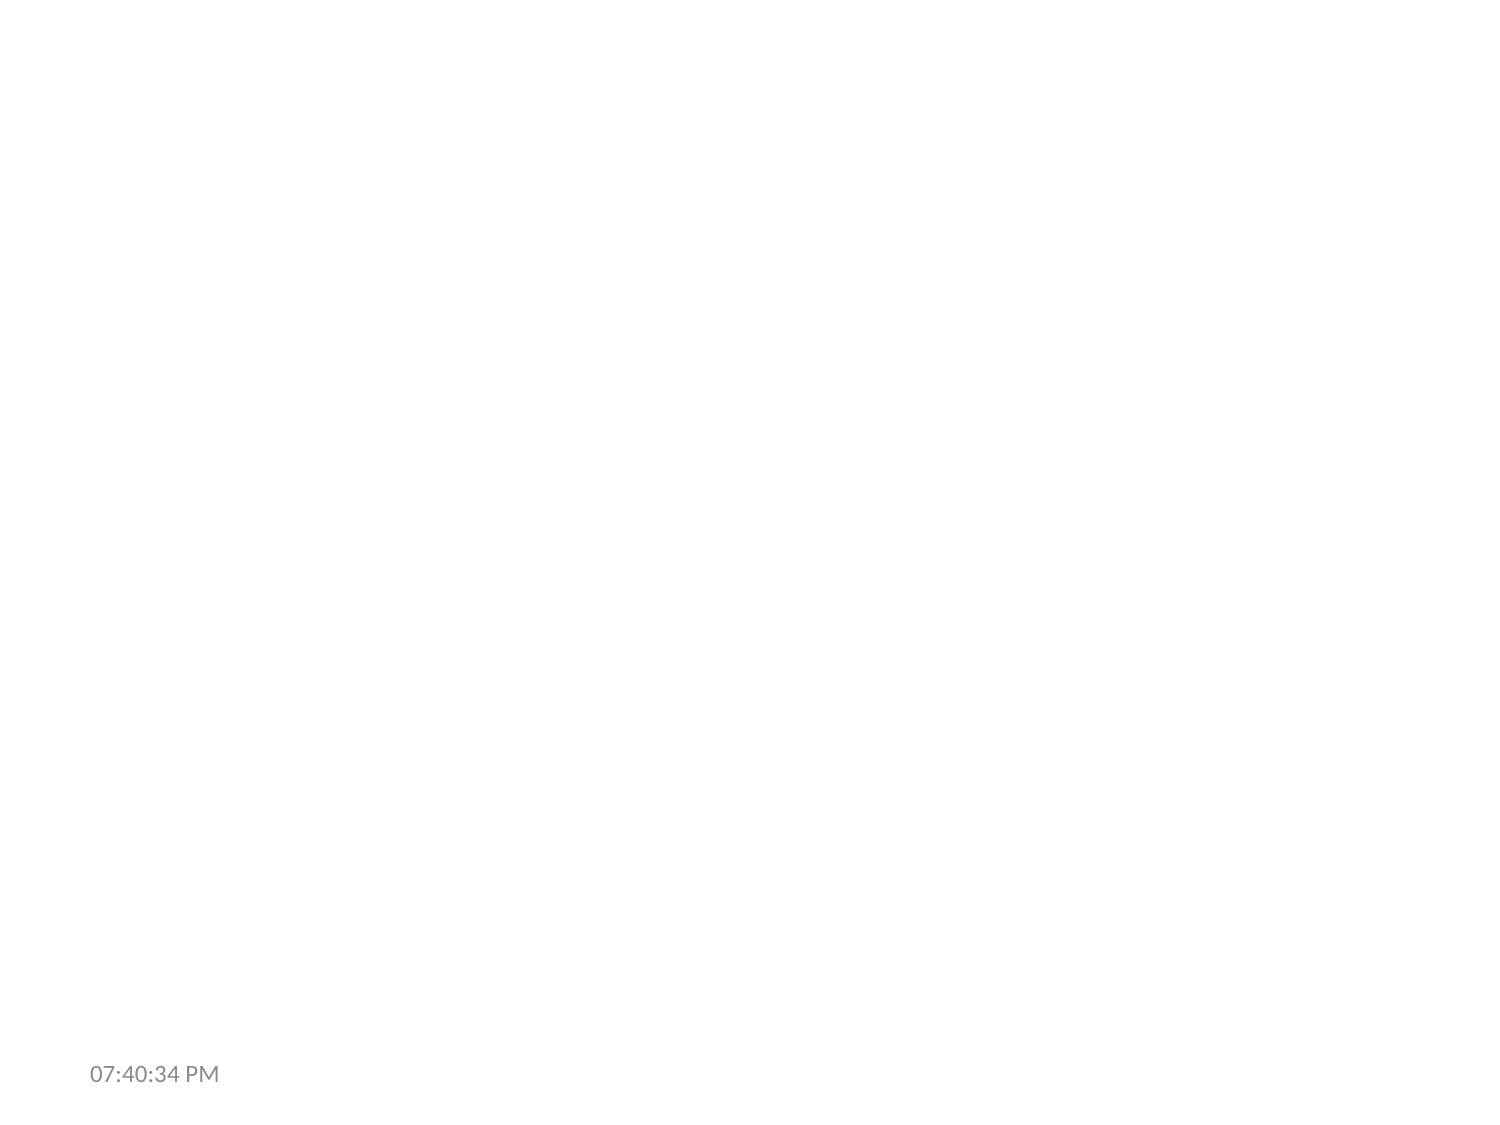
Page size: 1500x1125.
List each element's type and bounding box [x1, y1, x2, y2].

slide_number [75, 1042, 425, 1103]
